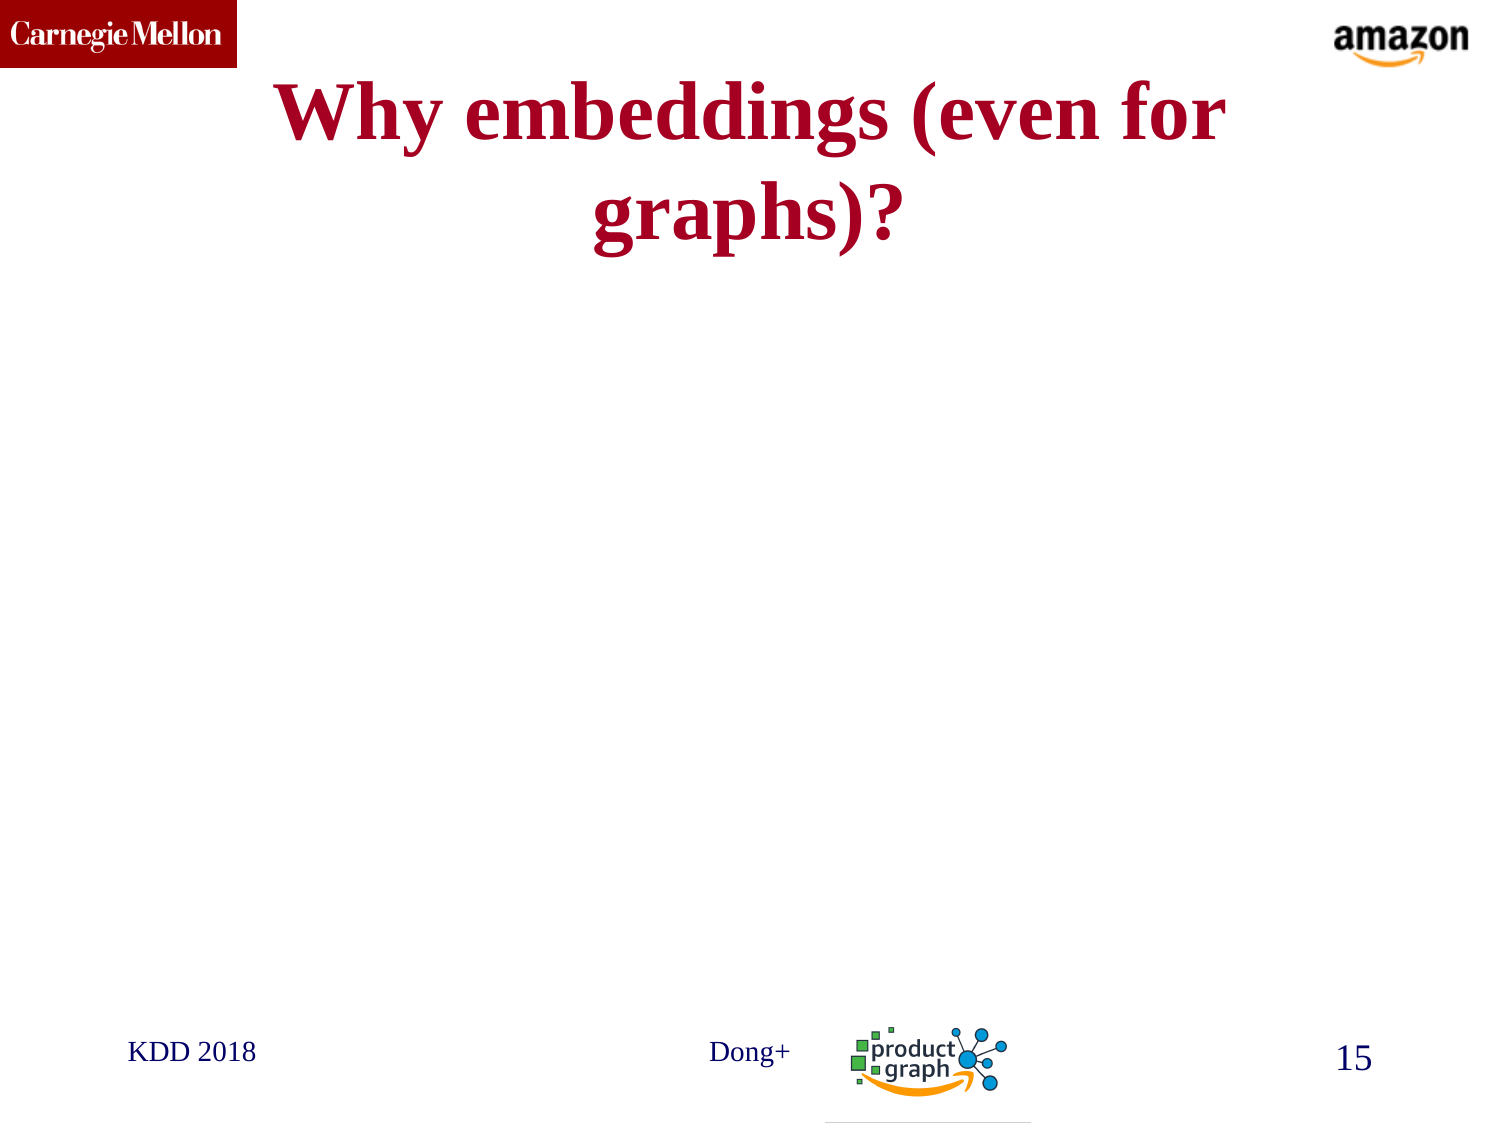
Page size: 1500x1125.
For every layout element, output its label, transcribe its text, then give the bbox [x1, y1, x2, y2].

slide_number 15 [1074, 1024, 1388, 1101]
picture [1322, 4, 1484, 88]
title Why embeddings (even for graphs)? [112, 99, 1388, 213]
picture [0, 0, 237, 68]
slide_number KDD 2018 [112, 1024, 426, 1101]
footer Dong+ [512, 1024, 988, 1101]
